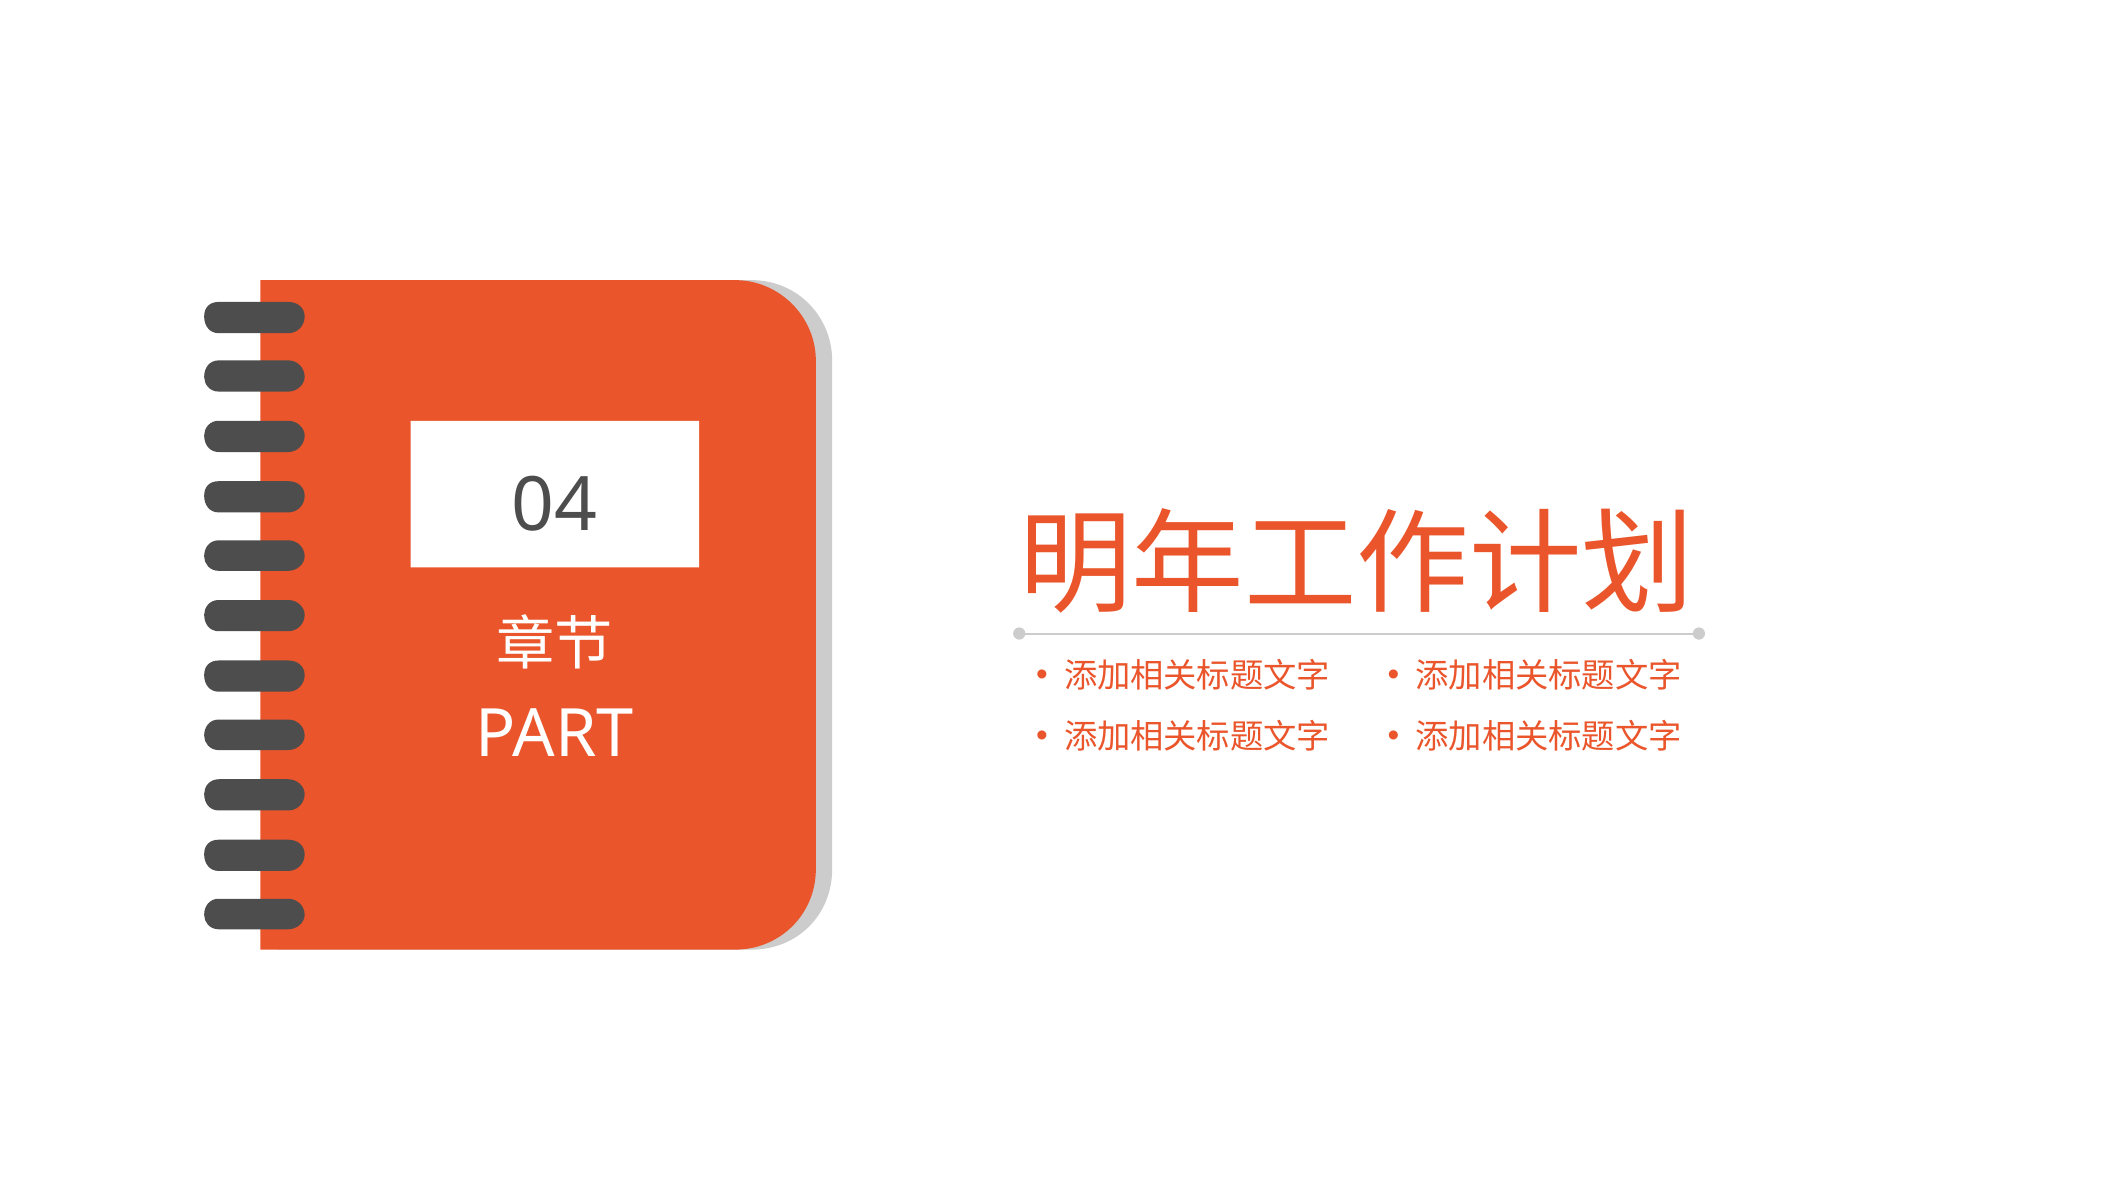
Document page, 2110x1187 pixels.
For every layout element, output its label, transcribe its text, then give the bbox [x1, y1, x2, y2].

text_box 添加相关标题文字 [1373, 646, 1697, 702]
text_box 添加相关标题文字 [1373, 708, 1697, 763]
text_box 添加相关标题文字 [1021, 646, 1346, 702]
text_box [204, 280, 833, 950]
text_box 添加相关标题文字 [1021, 708, 1346, 763]
text_box 明年工作计划 [1019, 491, 1753, 627]
